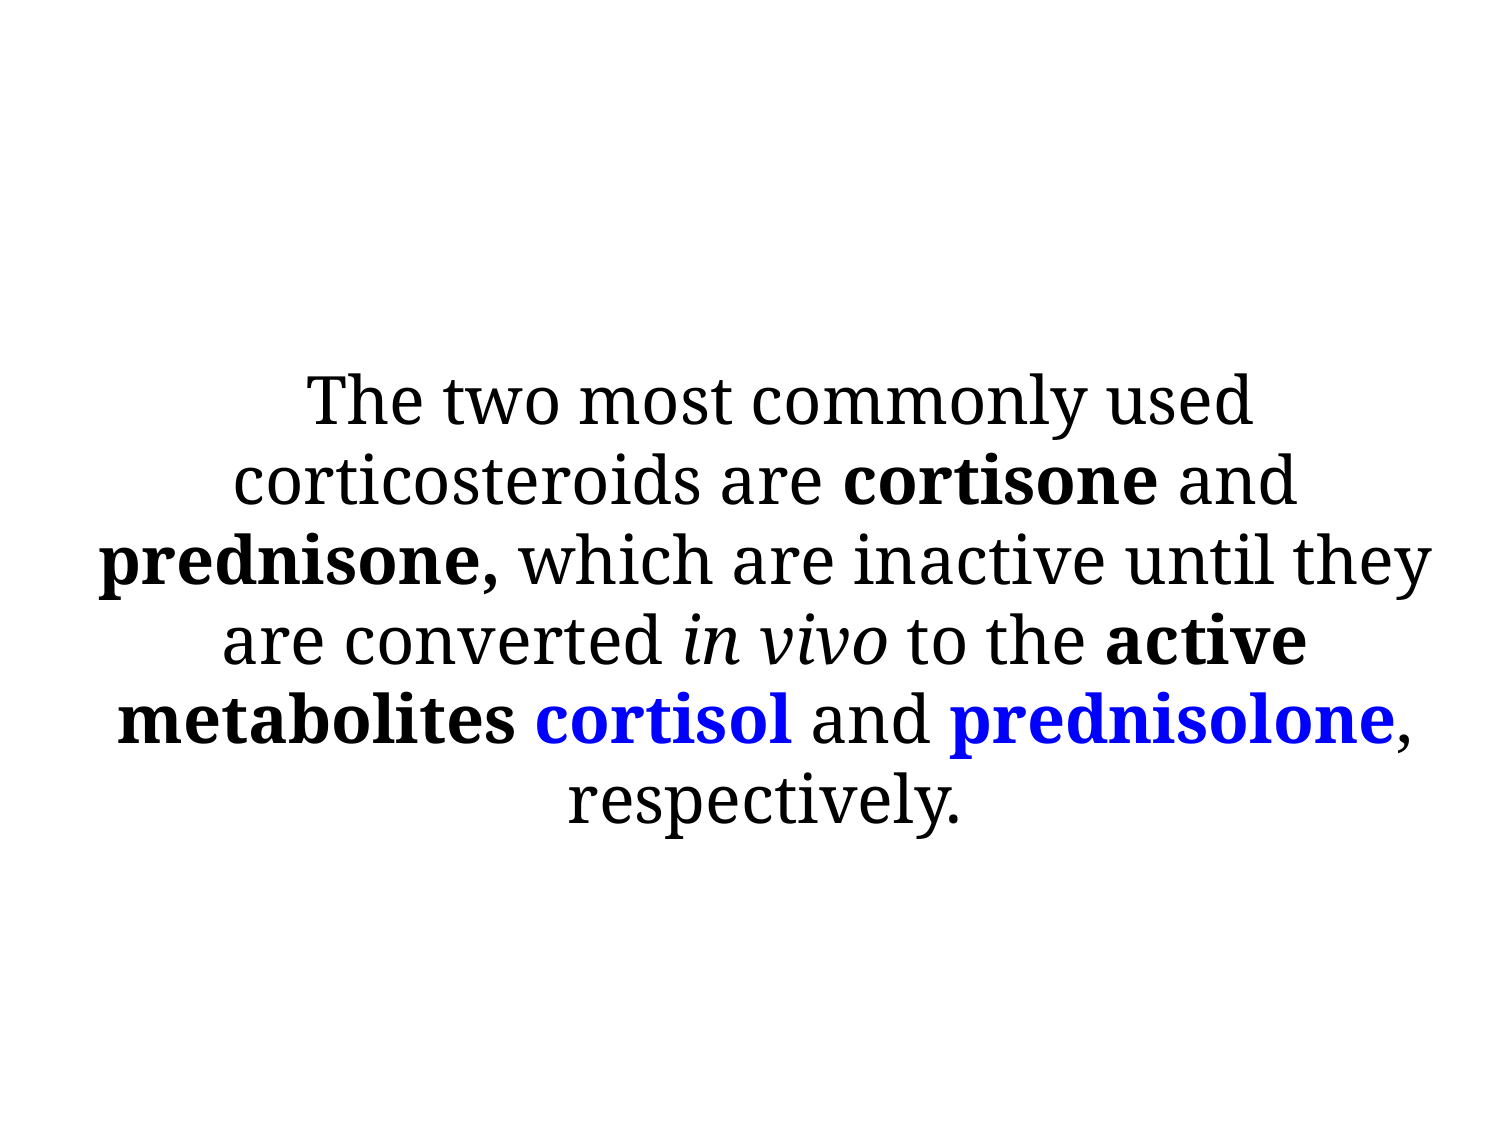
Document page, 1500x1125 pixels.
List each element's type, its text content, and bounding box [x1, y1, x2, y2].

list The two most commonly used corticosteroids are cortisone and prednisone, which are inactive until they are converted in vivo to the active metabolites cortisol and prednisolone, respectively. [24, 350, 1450, 900]
